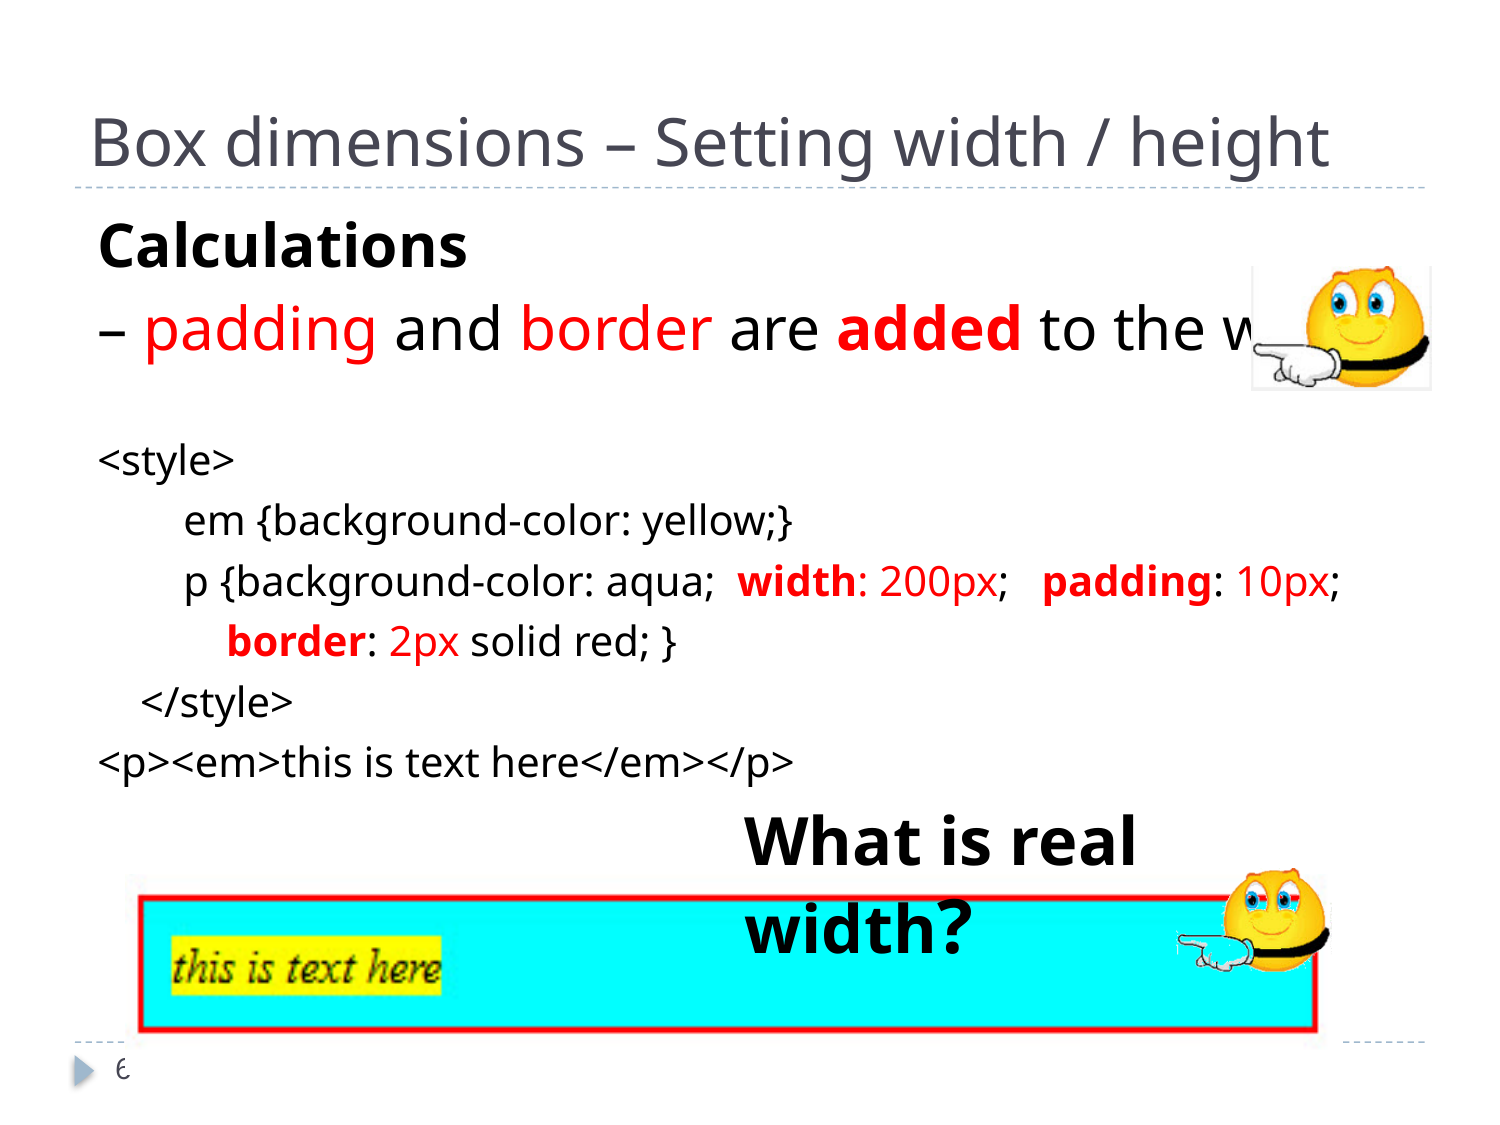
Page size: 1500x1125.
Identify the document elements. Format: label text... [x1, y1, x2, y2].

title Box dimensions – Setting width / height [75, 24, 1425, 188]
picture [124, 868, 1341, 1076]
list Calculations – padding and border are added to the width <style> em {background-color: yellow;} p {background-color: aqua; width: 200px; padding: 10px; border: 2px solid red; } </style> <p><em>this is text here</em></p> [37, 200, 1500, 1000]
slide_number 6 [100, 1042, 426, 1103]
text_box What is real width? [729, 791, 1393, 977]
picture [1249, 266, 1432, 391]
